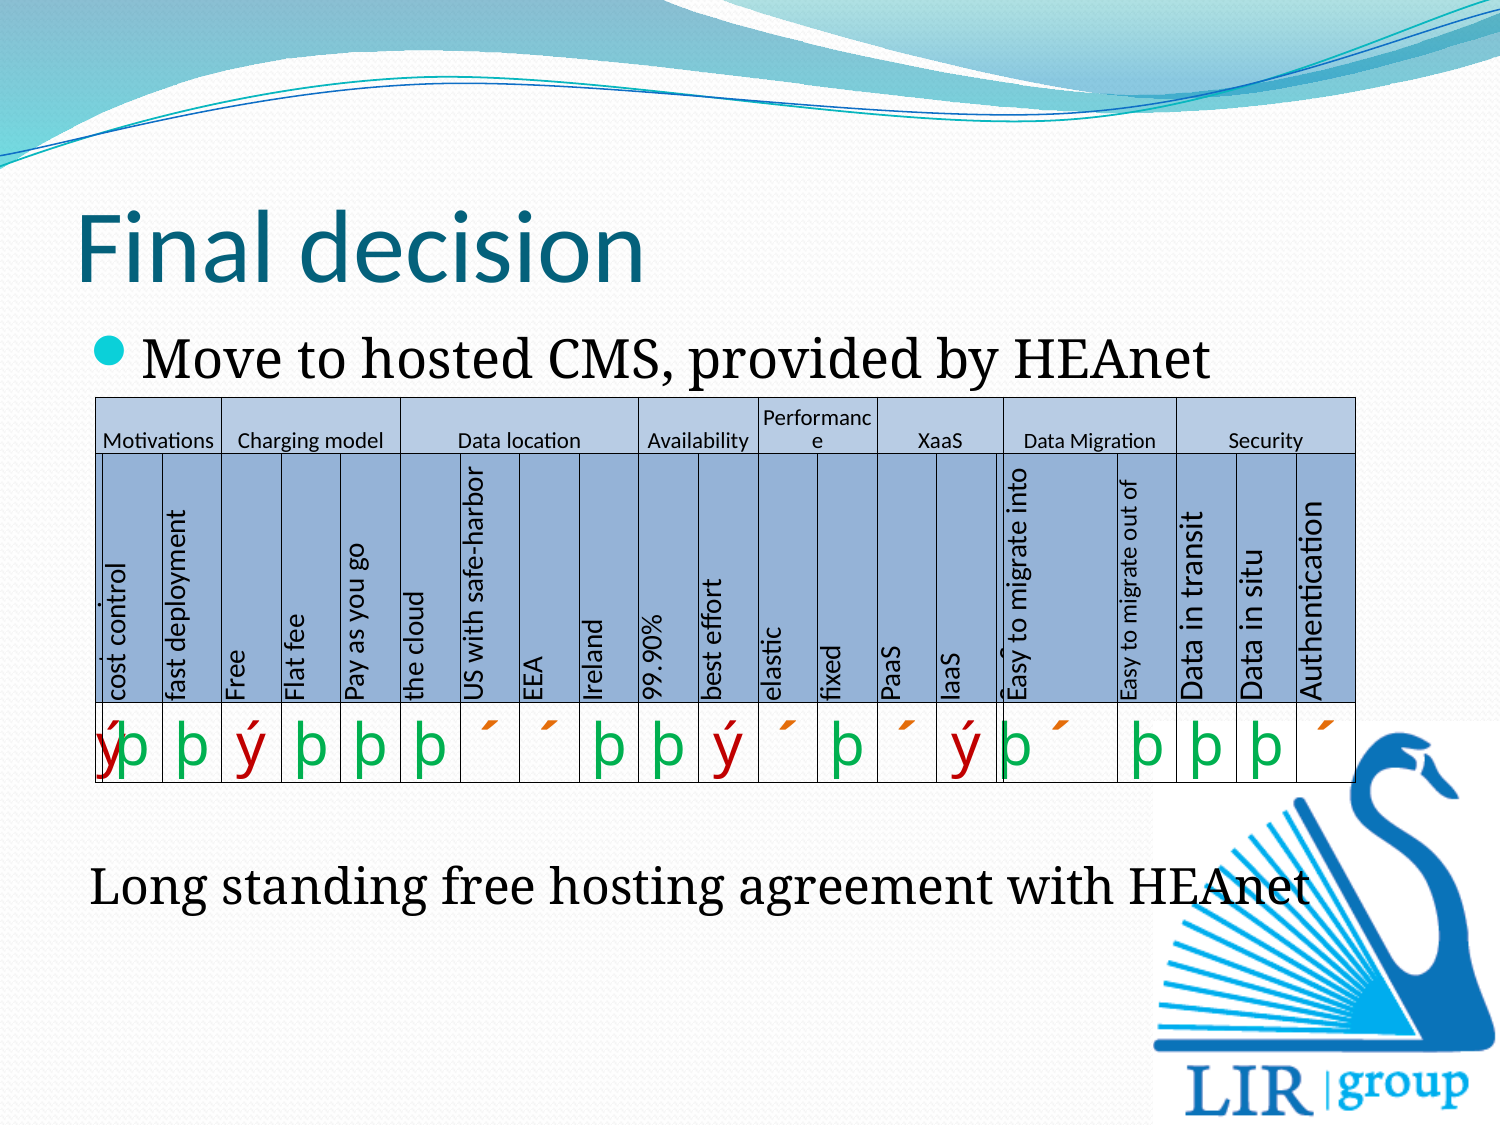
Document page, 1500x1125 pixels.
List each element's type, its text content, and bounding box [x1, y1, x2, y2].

table_cell þ [1237, 703, 1296, 782]
table_cell fixed [818, 454, 877, 702]
table_cell the cloud [401, 454, 460, 702]
table_cell þ [103, 703, 162, 782]
table_cell US with safe-harbor [461, 454, 519, 702]
table_cell þ [1118, 703, 1176, 782]
picture [1153, 721, 1500, 1125]
table_header Availability [639, 398, 758, 453]
table_cell Data in transit [1177, 454, 1236, 702]
table_cell ´ [520, 703, 579, 782]
table_cell Free [222, 454, 281, 702]
table_cell ý [699, 703, 758, 782]
table_cell ´ [461, 703, 519, 782]
table_cell Data in situ [1237, 454, 1296, 702]
table_header Motivations [96, 398, 221, 453]
list Move to hosted CMS, provided by HEAnet Long standing free hosting agreement with HEAnet [75, 317, 1425, 1038]
table_header Security [1177, 398, 1355, 453]
table_cell cost saving [96, 454, 102, 702]
table_header XaaS [878, 398, 1003, 453]
table_cell SaaS [997, 454, 1003, 702]
table_cell Flat fee [282, 454, 340, 702]
table_cell EEA [520, 454, 579, 702]
table_cell þ [1177, 703, 1236, 782]
table_cell þ [580, 703, 638, 782]
table_cell ý [96, 703, 102, 782]
table_cell best effort [699, 454, 758, 702]
title Final decision [75, 115, 1425, 303]
table_cell þ [282, 703, 340, 782]
table_cell þ [997, 703, 1003, 782]
table_cell þ [163, 703, 221, 782]
table_header Data Migration [1004, 398, 1176, 453]
table_cell cost control [103, 454, 162, 702]
table_cell Pay as you go [341, 454, 400, 702]
table_cell ´ [759, 703, 817, 782]
table_header Performance [759, 398, 877, 453]
table_cell Ireland [580, 454, 638, 702]
table_cell Authentication [1297, 454, 1355, 702]
table_cell þ [639, 703, 698, 782]
table_header Charging model [222, 398, 400, 453]
table_cell ý [222, 703, 281, 782]
table_cell Easy to migrate out of [1118, 454, 1176, 702]
table_cell PaaS [878, 454, 936, 702]
table_cell þ [818, 703, 877, 782]
table_cell elastic [759, 454, 817, 702]
table_cell ´ [1297, 703, 1355, 782]
table_cell ´ [878, 703, 936, 782]
table_cell ´ [1004, 703, 1117, 782]
table_cell þ [401, 703, 460, 782]
table_header Data location [401, 398, 638, 453]
table_cell Easy to migrate into [1004, 454, 1117, 702]
table_cell ý [937, 703, 996, 782]
table_cell þ [341, 703, 400, 782]
table_cell 99.90% [639, 454, 698, 702]
table_cell IaaS [937, 454, 996, 702]
table_cell fast deployment [163, 454, 221, 702]
